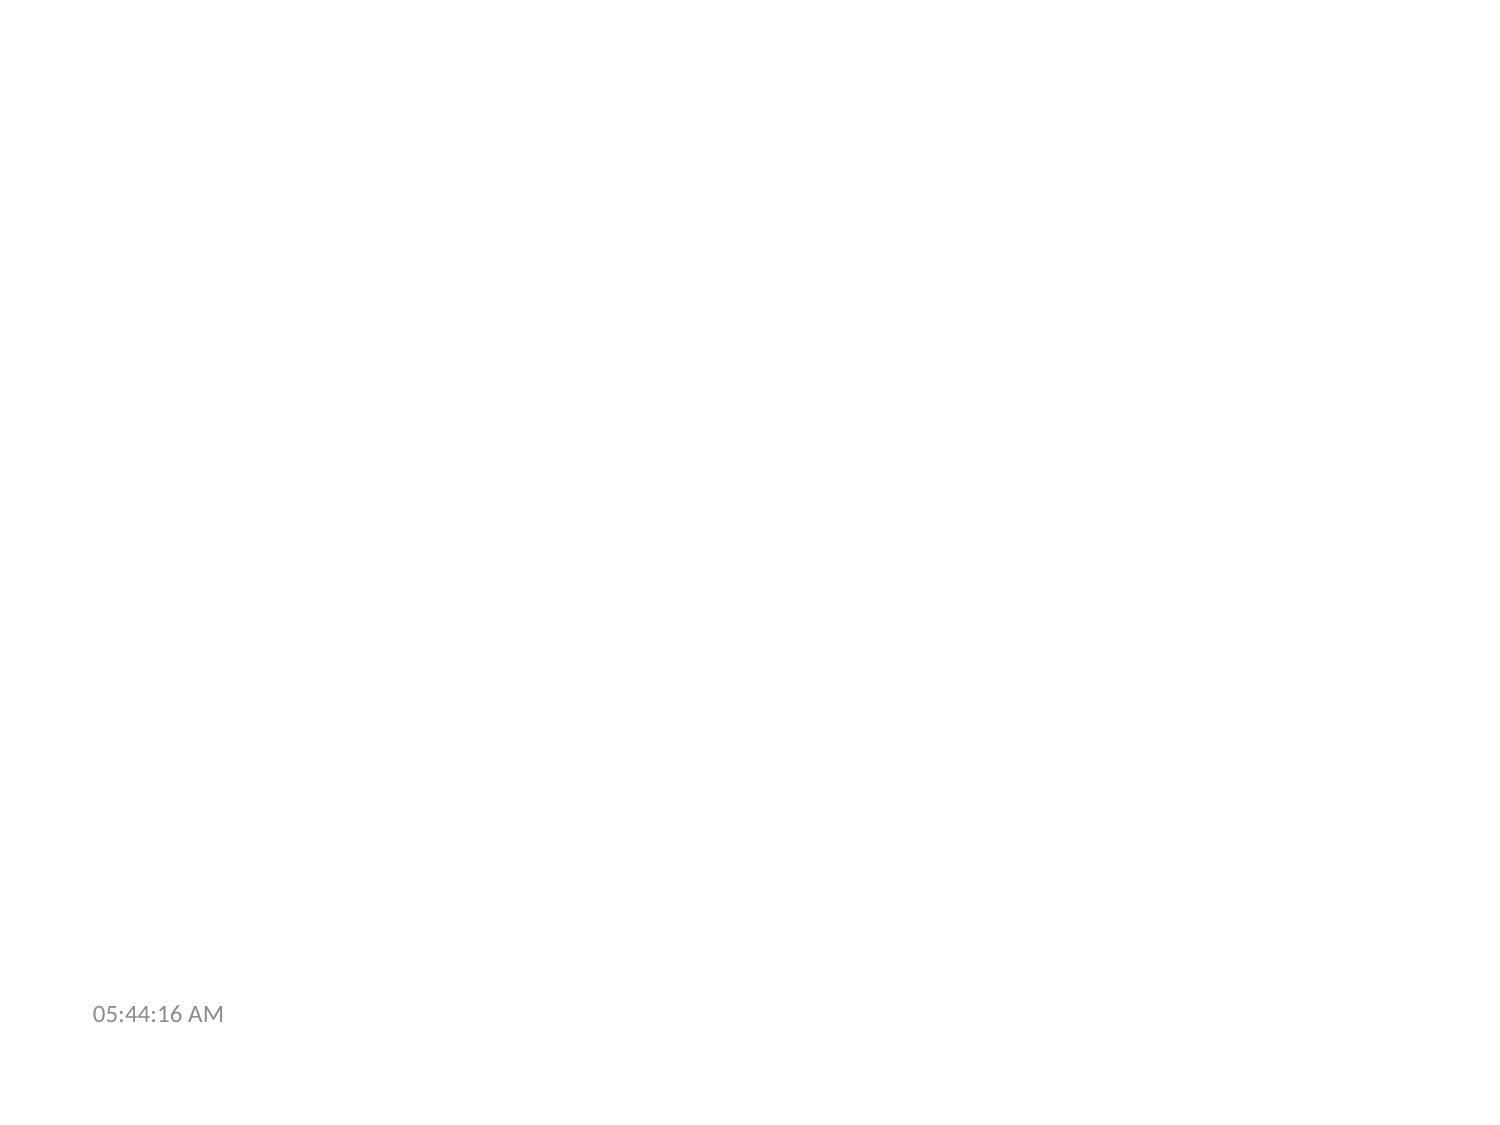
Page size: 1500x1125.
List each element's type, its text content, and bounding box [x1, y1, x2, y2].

text_box 3:35:09 PM [77, 982, 428, 1043]
